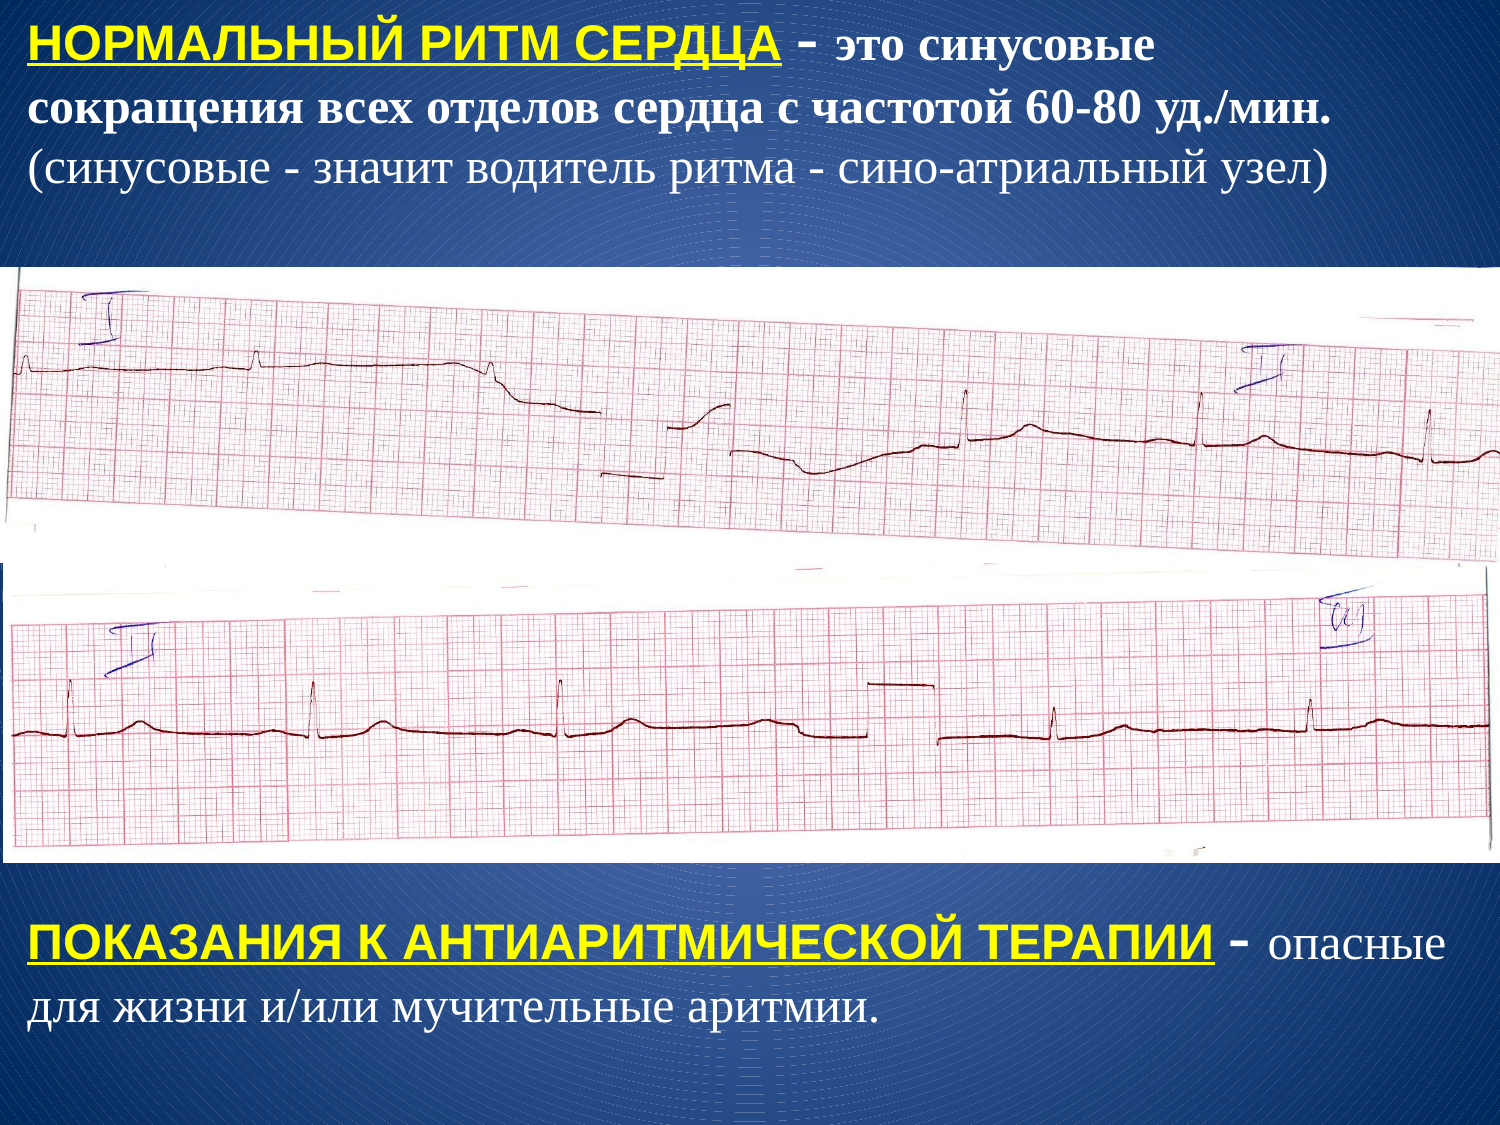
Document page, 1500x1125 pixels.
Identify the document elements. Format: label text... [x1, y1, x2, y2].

text_box НОРМАЛЬНЫЙ РИТМ СЕРДЦА - это синусовые сокращения всех отделов сердца с частотой 60-80 уд./мин. (синусовые - значит водитель ритма - сино-атриальный узел) НАРУШЕНИЯ РИТМА СЕРДЦА (АРИТМИИ) - это любые отклонения от нормального ритма сокращений всего сердца или отдельных его частей. ВИДЫ АРИТМИЙ - тахиформы, брадиформы, нарушения проведения импульсов (блокады), наличие дополнительных путей проведения, преждевременные сокращения (экстрасистолы) ПОКАЗАНИЯ К АНТИАРИТМИЧЕСКОЙ ТЕРАПИИ - опасные для жизни и/или мучительные аритмии. [12, 0, 1488, 265]
text_box НОРМАЛЬНЫЙ РИТМ СЕРДЦА - это синусовые сокращения всех отделов сердца с частотой 60-80 уд./мин. (синусовые - значит водитель ритма - сино-атриальный узел) НАРУШЕНИЯ РИТМА СЕРДЦА (АРИТМИИ) - это любые отклонения от нормального ритма сокращений всего сердца или отдельных его частей. ВИДЫ АРИТМИЙ - тахиформы, брадиформы, нарушения проведения импульсов (блокады), наличие дополнительных путей проведения, преждевременные сокращения (экстрасистолы) ПОКАЗАНИЯ К АНТИАРИТМИЧЕСКОЙ ТЕРАПИИ - опасные для жизни и/или мучительные аритмии. [12, 871, 1488, 1041]
picture [0, 266, 1500, 863]
